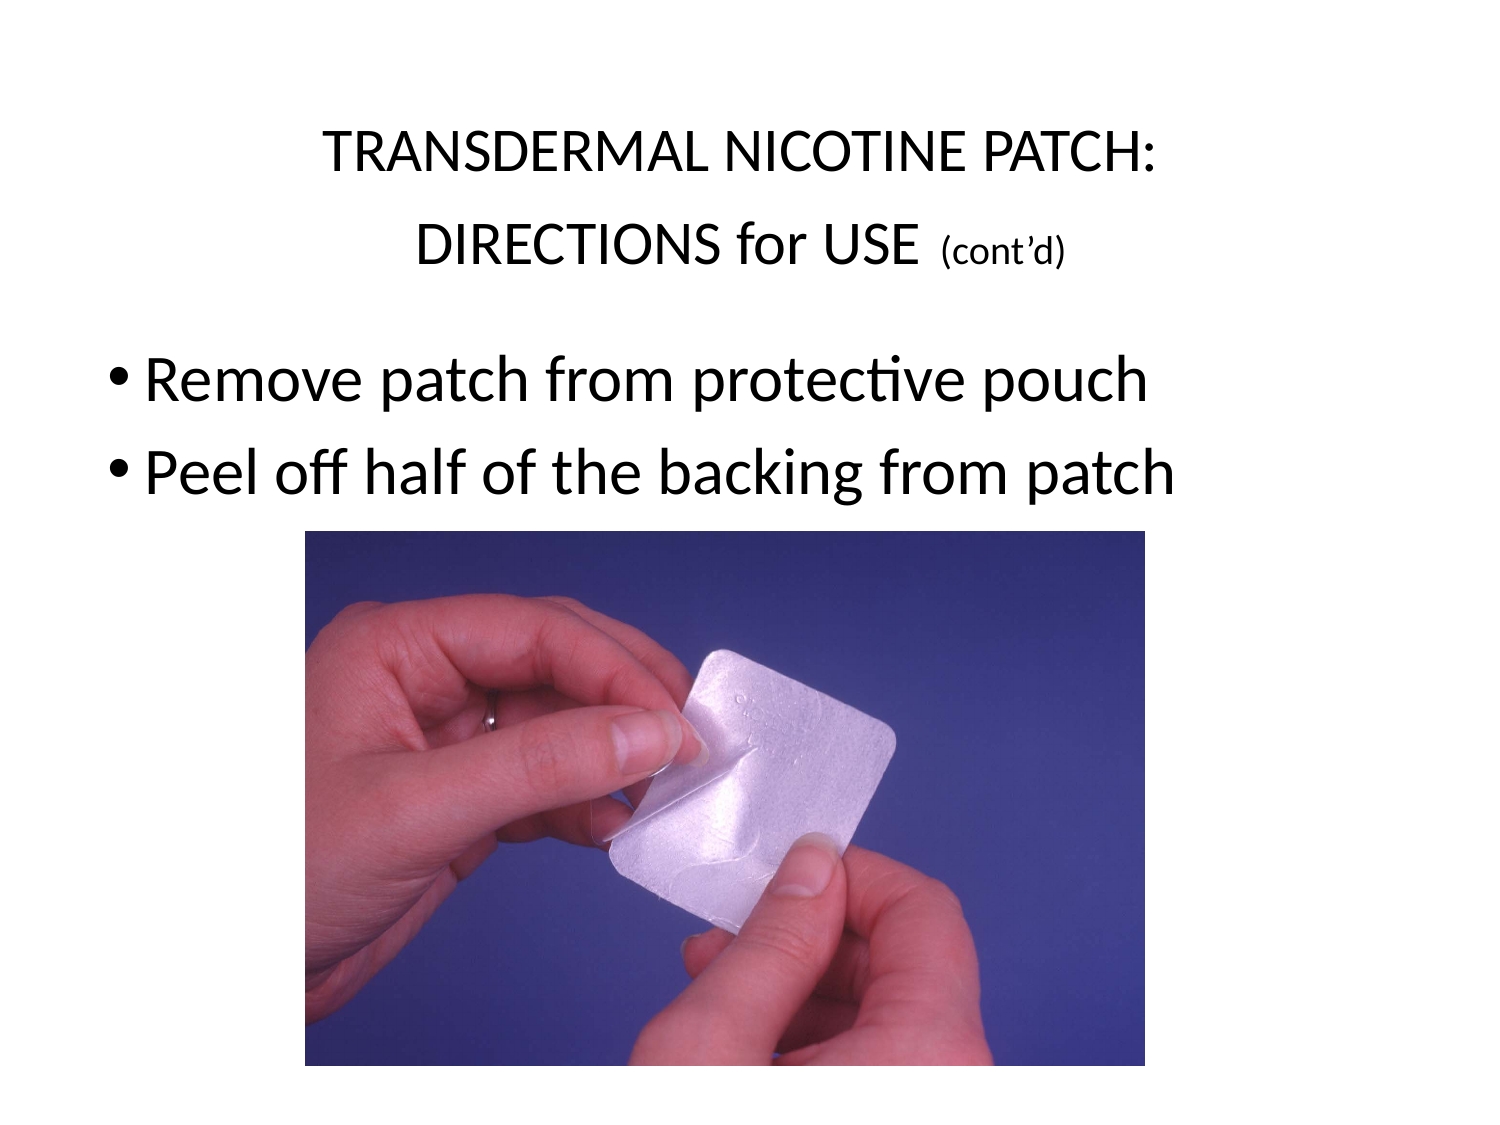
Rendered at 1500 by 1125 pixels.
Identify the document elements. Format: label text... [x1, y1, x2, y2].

list Remove patch from protective pouch Peel off half of the backing from patch [92, 327, 1316, 984]
title TRANSDERMAL NICOTINE PATCH: DIRECTIONS for USE (cont’d) [145, 101, 1338, 289]
picture [305, 530, 1145, 1066]
